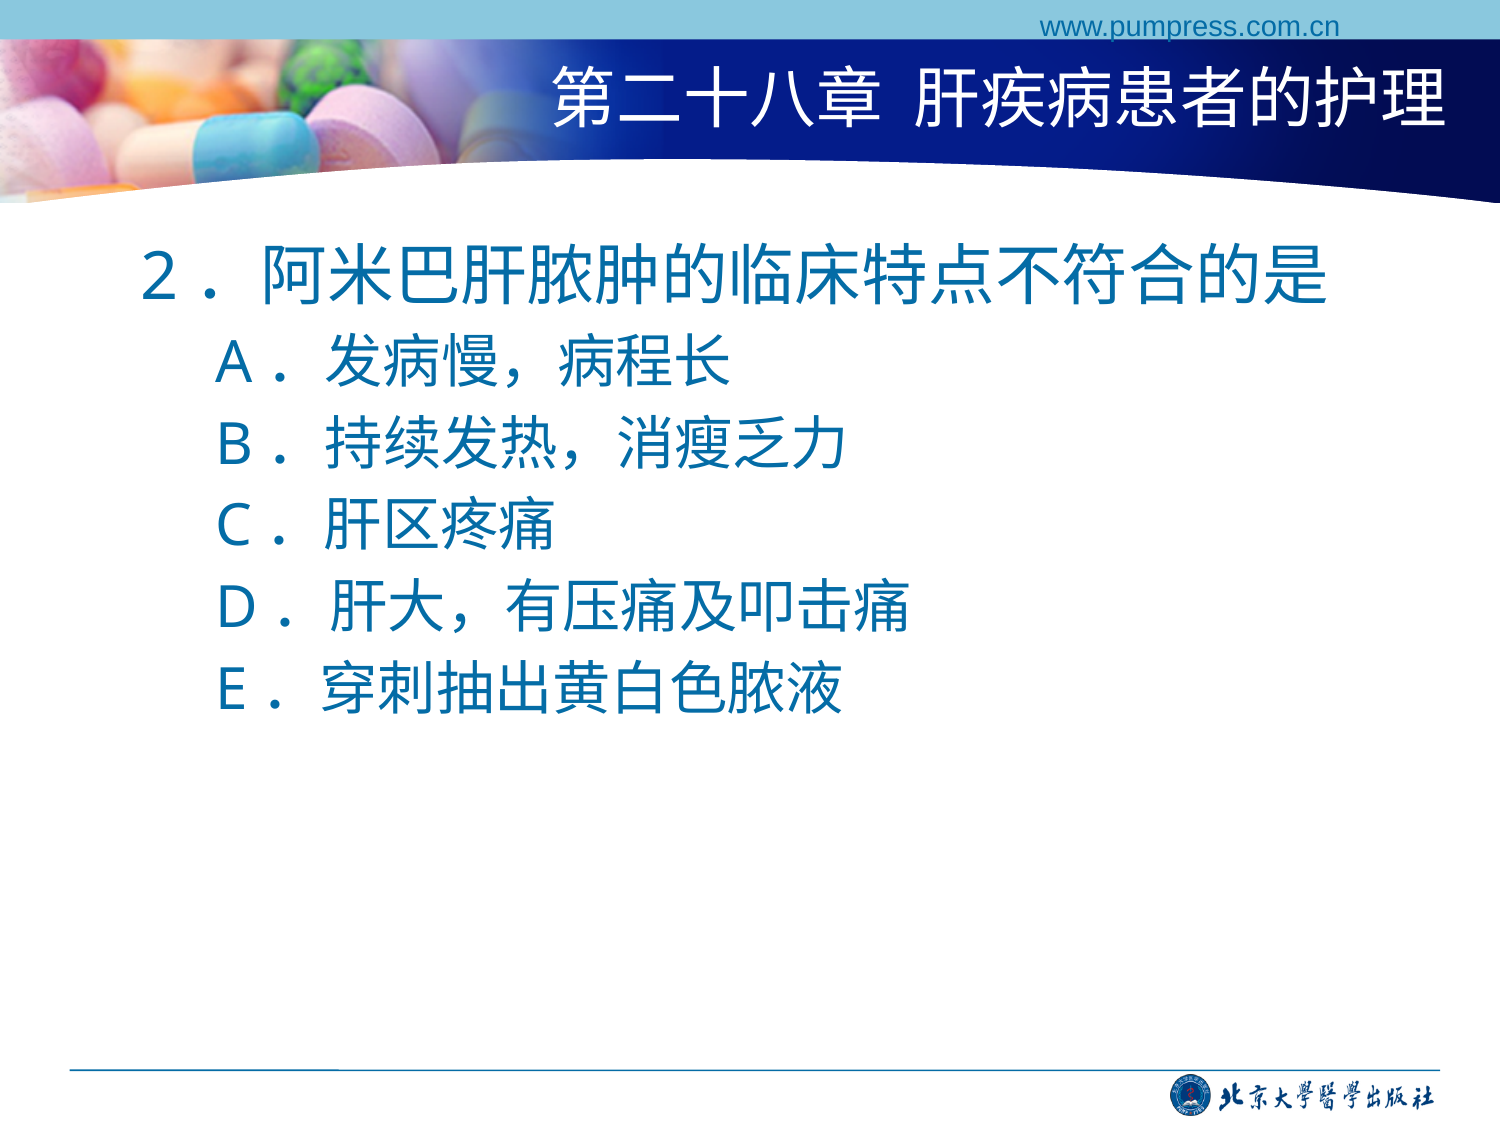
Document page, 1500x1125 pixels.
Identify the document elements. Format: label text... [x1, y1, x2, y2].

slide_number www.pumpress.com.cn [1025, 0, 1463, 38]
title 第二十八章 肝疾病患者的护理 [137, 49, 1463, 143]
list 2．阿米巴肝脓肿的临床特点不符合的是 A．发病慢，病程长 B．持续发热，消瘦乏力 C．肝区疼痛 D．肝大，有压痛及叩击痛 E．穿刺抽出黄白色脓液 [49, 224, 1463, 1026]
picture [0, 40, 1500, 203]
picture [1170, 1074, 1436, 1118]
